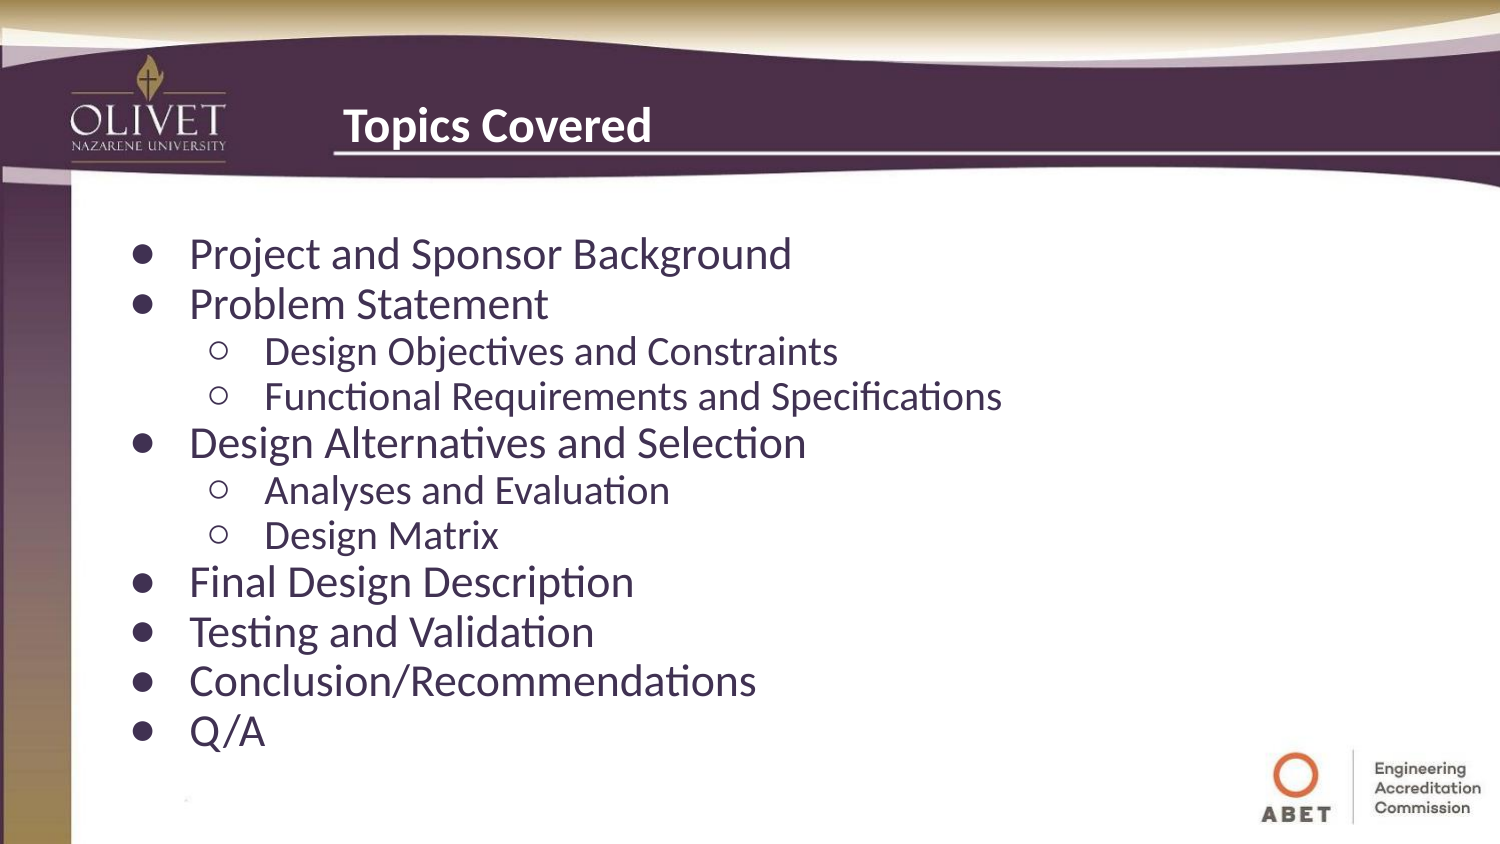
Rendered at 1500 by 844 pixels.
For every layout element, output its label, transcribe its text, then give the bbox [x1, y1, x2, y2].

title Topics Covered [331, 44, 1397, 208]
picture [0, 0, 1500, 844]
list Project and Sponsor Background Problem Statement Design Objectives and Constraints Functional Requirements and Specifications Design Alternatives and Selection Analyses and Evaluation Design Matrix Final Design Description Testing and Validation Conclusion/Recommendations Q/A [103, 224, 1397, 798]
